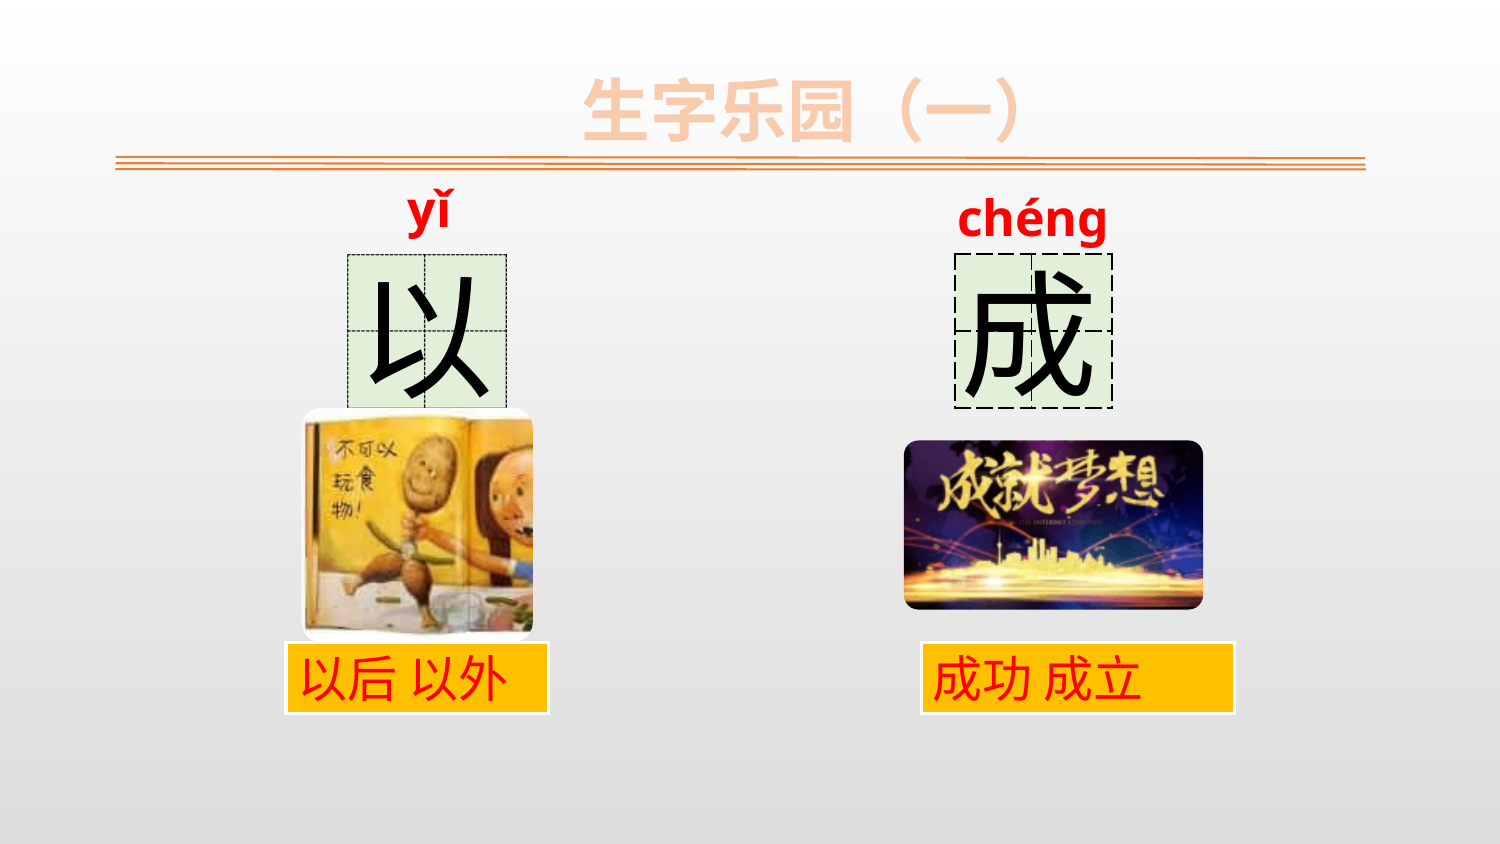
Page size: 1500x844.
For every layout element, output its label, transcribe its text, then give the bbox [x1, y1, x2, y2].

picture [301, 253, 533, 643]
text_box 成 [949, 243, 1132, 420]
text_box 以后 以外 [284, 641, 550, 715]
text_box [115, 156, 1366, 170]
text_box 以 [345, 244, 528, 407]
text_box chéng [945, 181, 1121, 253]
text_box yǐ [396, 172, 476, 244]
text_box 生字乐园（一） [569, 62, 1074, 156]
text_box 成功 成立 [920, 641, 1236, 715]
picture [903, 440, 1204, 610]
